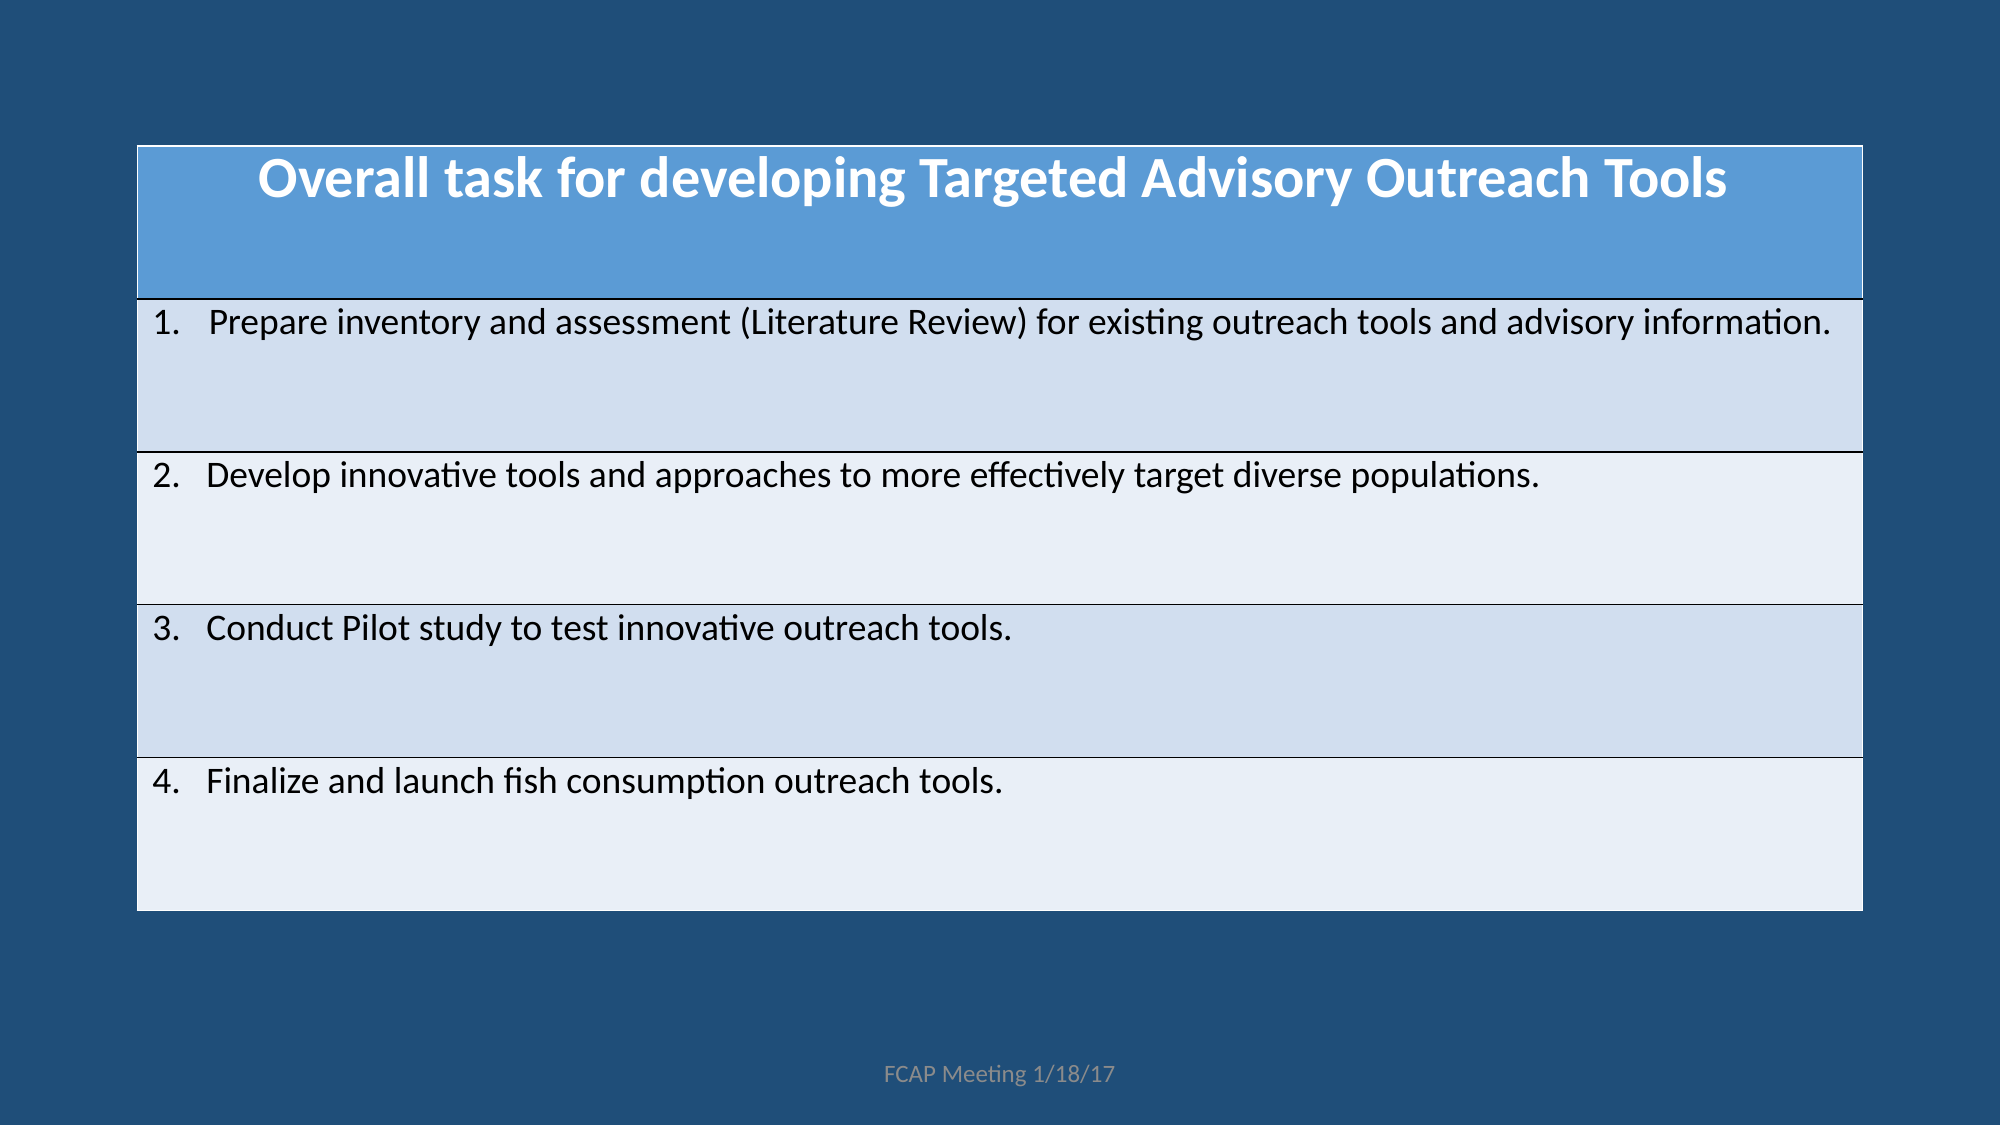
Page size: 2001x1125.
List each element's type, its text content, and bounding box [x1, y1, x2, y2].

table_cell 3. Conduct Pilot study to test innovative outreach tools. [138, 605, 1862, 757]
table_cell 4. Finalize and launch fish consumption outreach tools. [138, 758, 1862, 910]
footer FCAP Meeting 1/18/17 [662, 1042, 1338, 1103]
table_cell Prepare inventory and assessment (Literature Review) for existing outreach tools and advisory information. [138, 300, 1862, 451]
table_header Overall task for developing Targeted Advisory Outreach Tools [138, 147, 1862, 298]
table_cell 2. Develop innovative tools and approaches to more effectively target diverse populations. [138, 453, 1862, 604]
